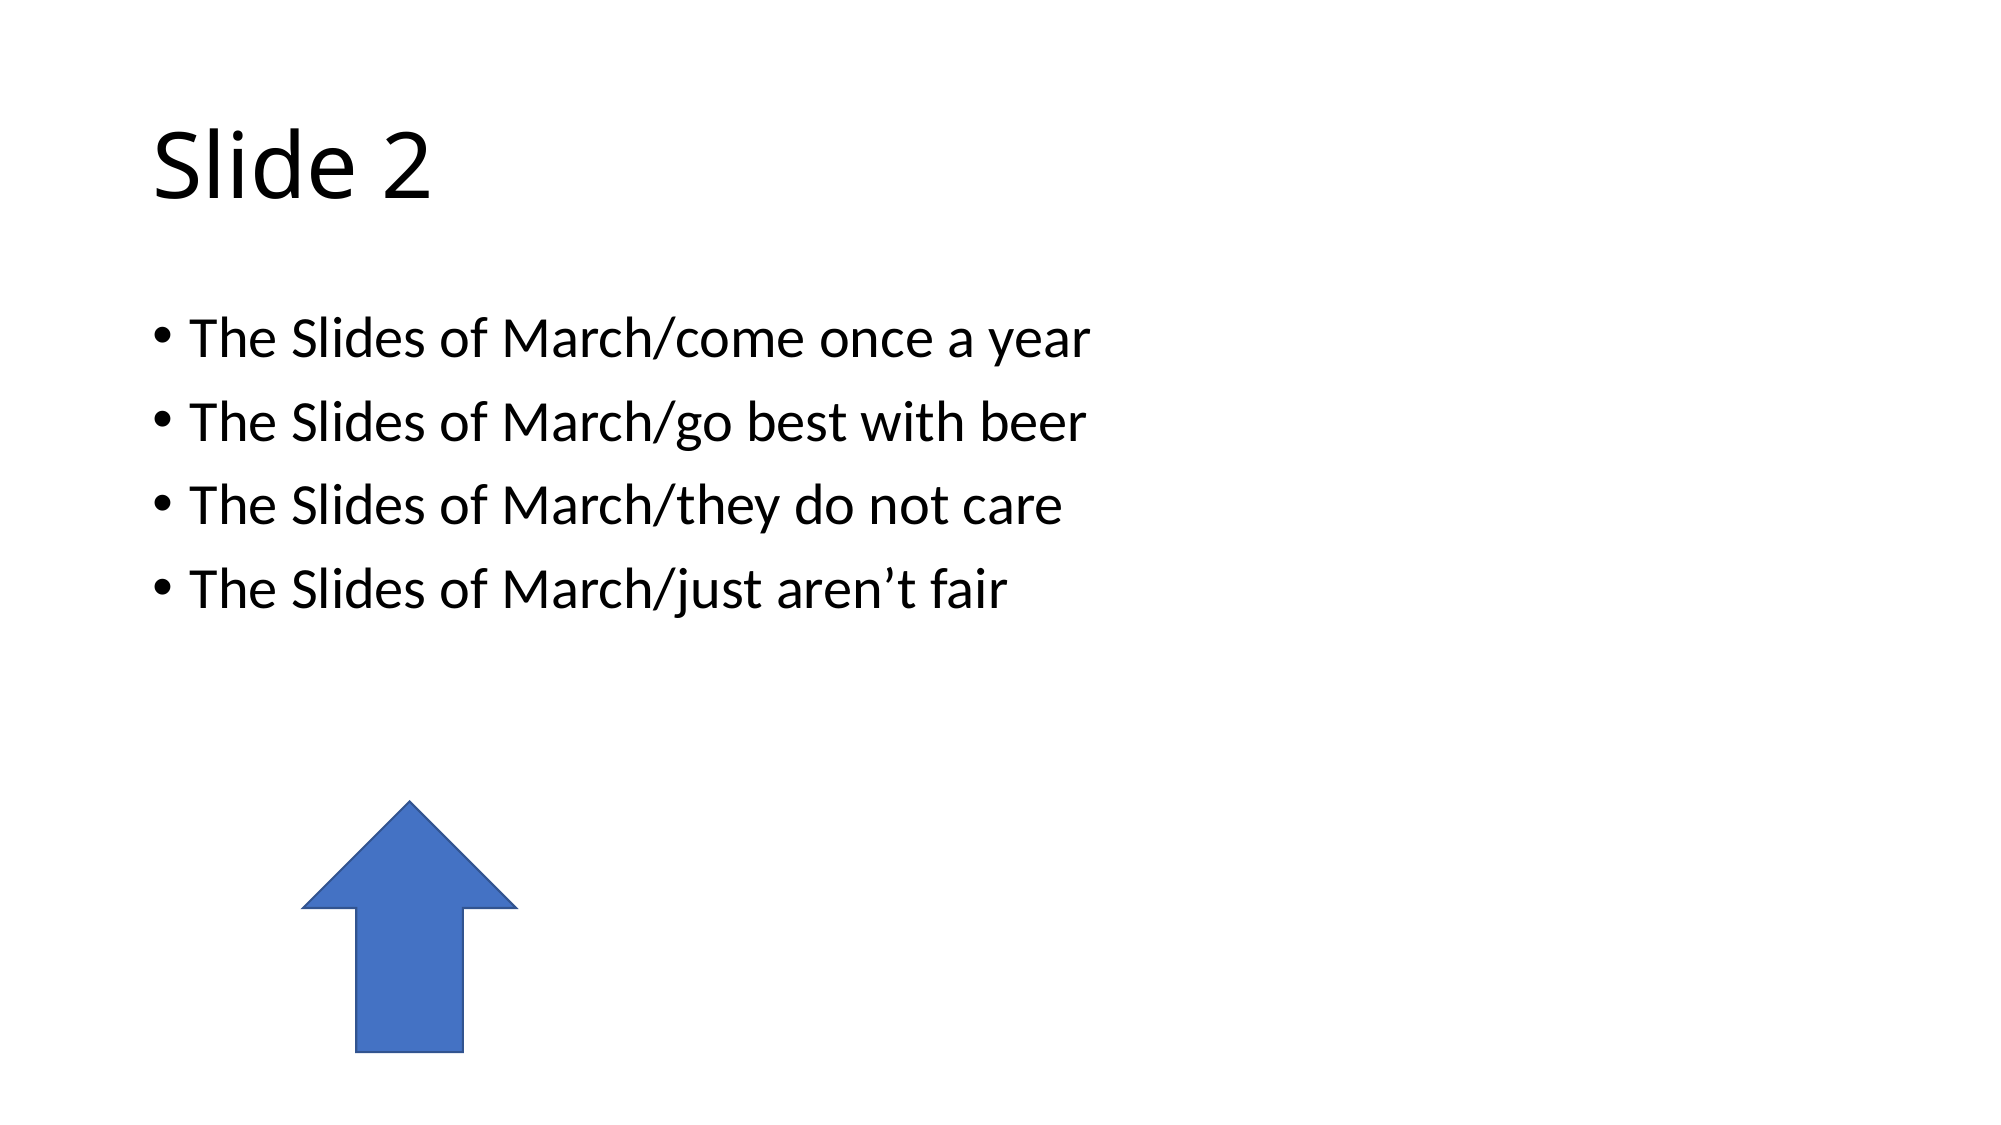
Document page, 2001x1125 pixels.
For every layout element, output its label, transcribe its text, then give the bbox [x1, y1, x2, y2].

text_box [300, 799, 519, 1054]
list The Slides of March/come once a year The Slides of March/go best with beer The Slides of March/they do not care The Slides of March/just aren’t fair [137, 299, 1863, 1014]
title Slide 2 [137, 59, 1863, 278]
